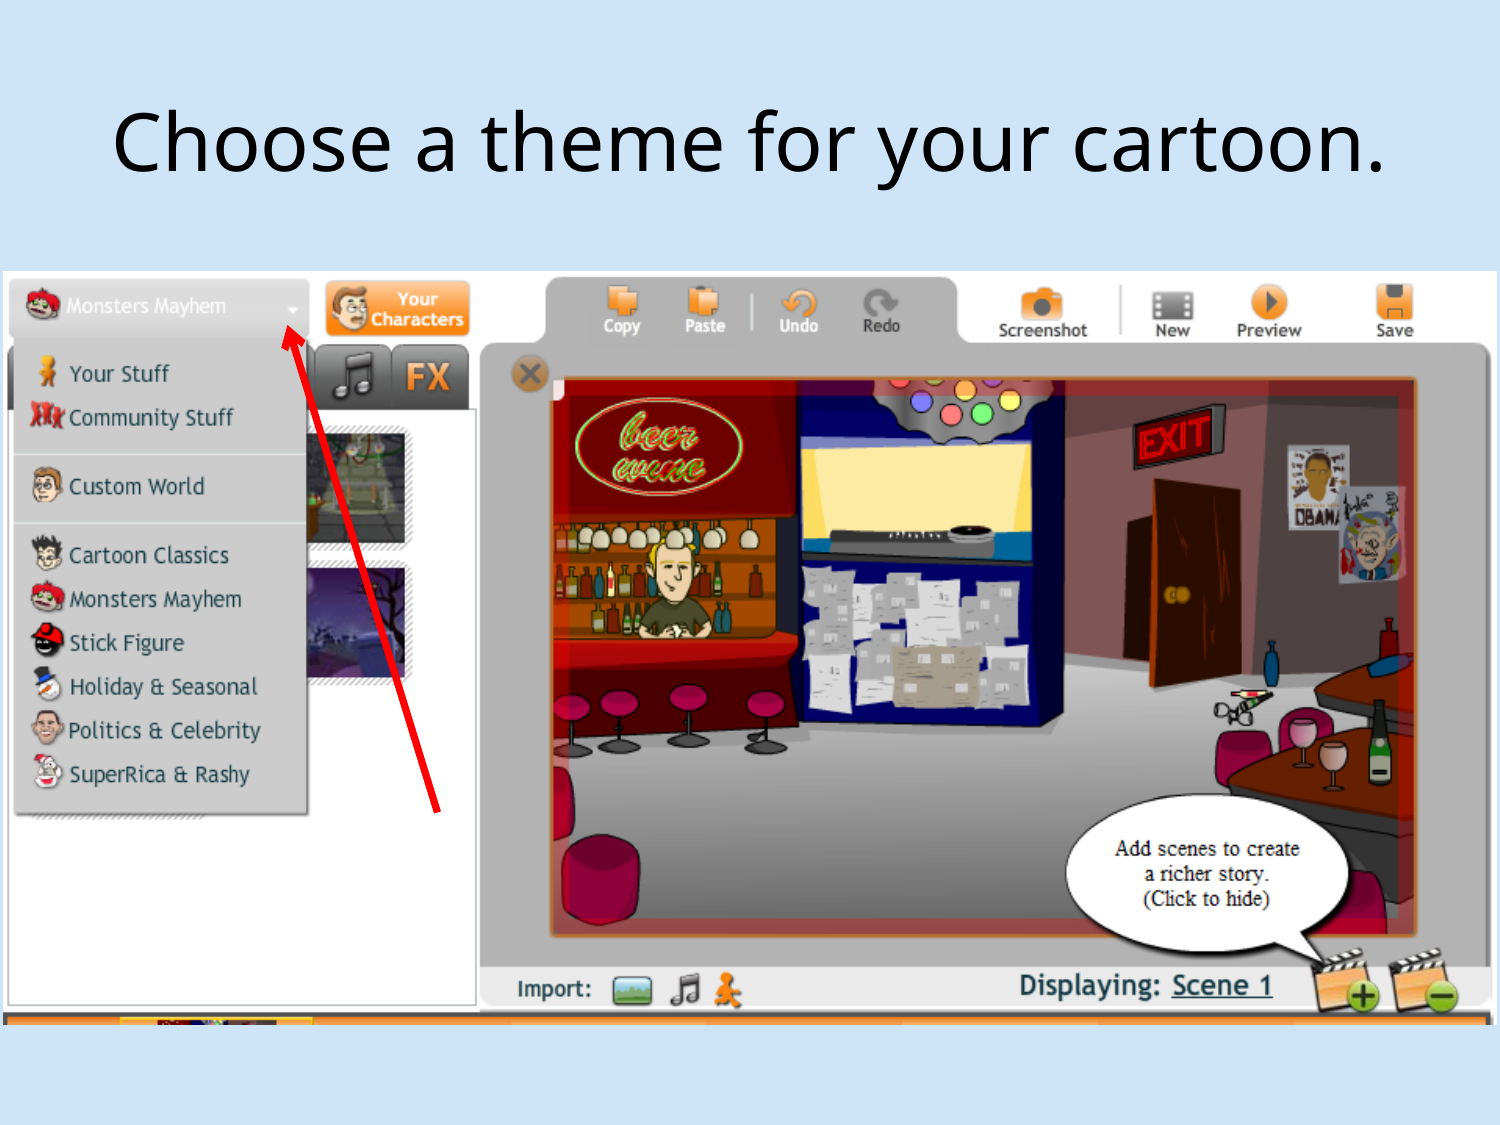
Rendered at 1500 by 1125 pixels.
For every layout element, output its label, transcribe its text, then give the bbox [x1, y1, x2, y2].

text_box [118, 493, 607, 644]
picture [3, 271, 1497, 1026]
title Choose a theme for your cartoon. [75, 45, 1425, 233]
